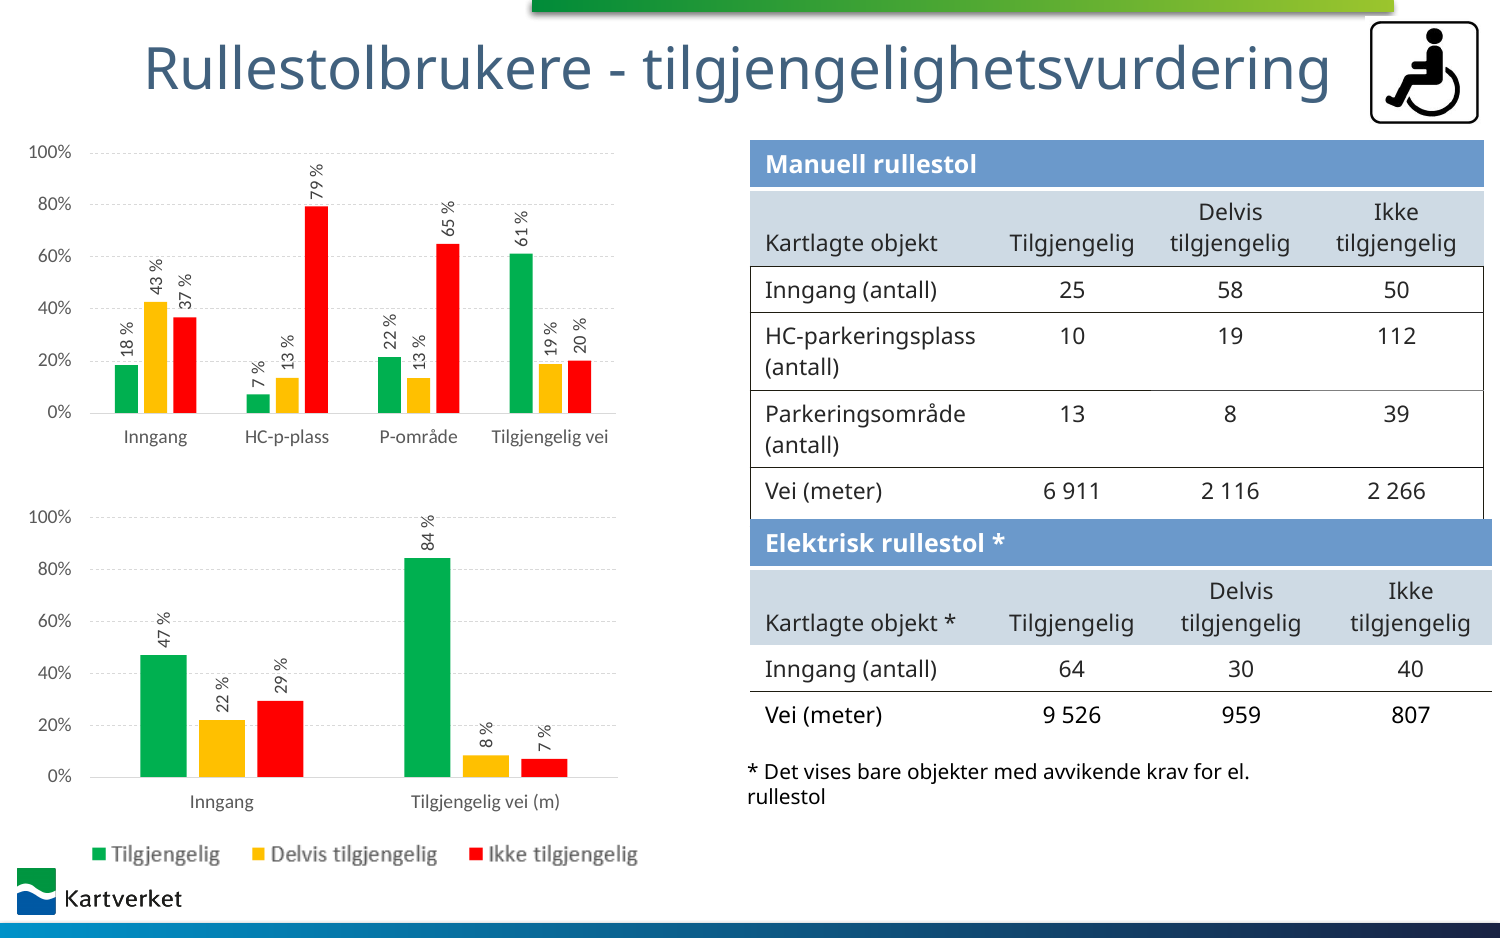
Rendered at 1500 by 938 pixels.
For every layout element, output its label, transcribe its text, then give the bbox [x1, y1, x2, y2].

table_cell Tilgjengelig [991, 570, 1153, 645]
table_cell 64 [991, 645, 1153, 691]
picture [86, 838, 643, 870]
table_cell Inngang (antall) [750, 645, 991, 691]
table_cell 50 [1310, 267, 1483, 312]
table_cell 39 [1310, 391, 1483, 467]
picture [20, 499, 630, 822]
table_cell Parkeringsområde (antall) [751, 391, 994, 467]
table_cell 2 266 [1310, 468, 1483, 519]
table_cell Delvis tilgjengelig [1151, 191, 1310, 266]
table_cell Inngang (antall) [751, 267, 994, 312]
text_box * Det vises bare objekter med avvikende krav for el. rullestol [732, 751, 1317, 816]
table_cell 807 [1330, 692, 1492, 738]
table_cell Kartlagte objekt * [750, 570, 991, 645]
table_cell 959 [1153, 692, 1330, 738]
table_cell 8 [1151, 391, 1310, 467]
table_cell 58 [1151, 267, 1310, 312]
picture [1365, 16, 1484, 129]
table_cell Delvis tilgjengelig [1153, 570, 1330, 645]
picture [20, 135, 629, 457]
table_header Manuell rullestol [750, 140, 1484, 187]
table_cell Vei (meter) [750, 692, 991, 738]
text_box Rullestolbrukere - tilgjengelighetsvurdering [39, 12, 1348, 109]
table_cell HC-parkeringsplass (antall) [751, 313, 994, 390]
table_cell 9 526 [991, 692, 1153, 738]
table_cell Vei (meter) [751, 468, 994, 519]
table_cell 6 911 [994, 468, 1151, 519]
table_cell Ikke tilgjengelig [1330, 570, 1492, 645]
table_cell 10 [994, 313, 1151, 390]
table_cell 40 [1330, 645, 1492, 691]
table_cell Kartlagte objekt [750, 191, 994, 266]
table_cell 25 [994, 267, 1151, 312]
table_cell 112 [1310, 313, 1483, 390]
table_cell 19 [1151, 313, 1310, 390]
table_cell Tilgjengelig [994, 191, 1151, 266]
table_cell 13 [994, 391, 1151, 467]
table_cell 30 [1153, 645, 1330, 691]
table_cell 2 116 [1151, 468, 1310, 519]
table_header Elektrisk rullestol * [750, 519, 1492, 566]
table_cell Ikke tilgjengelig [1310, 191, 1484, 266]
